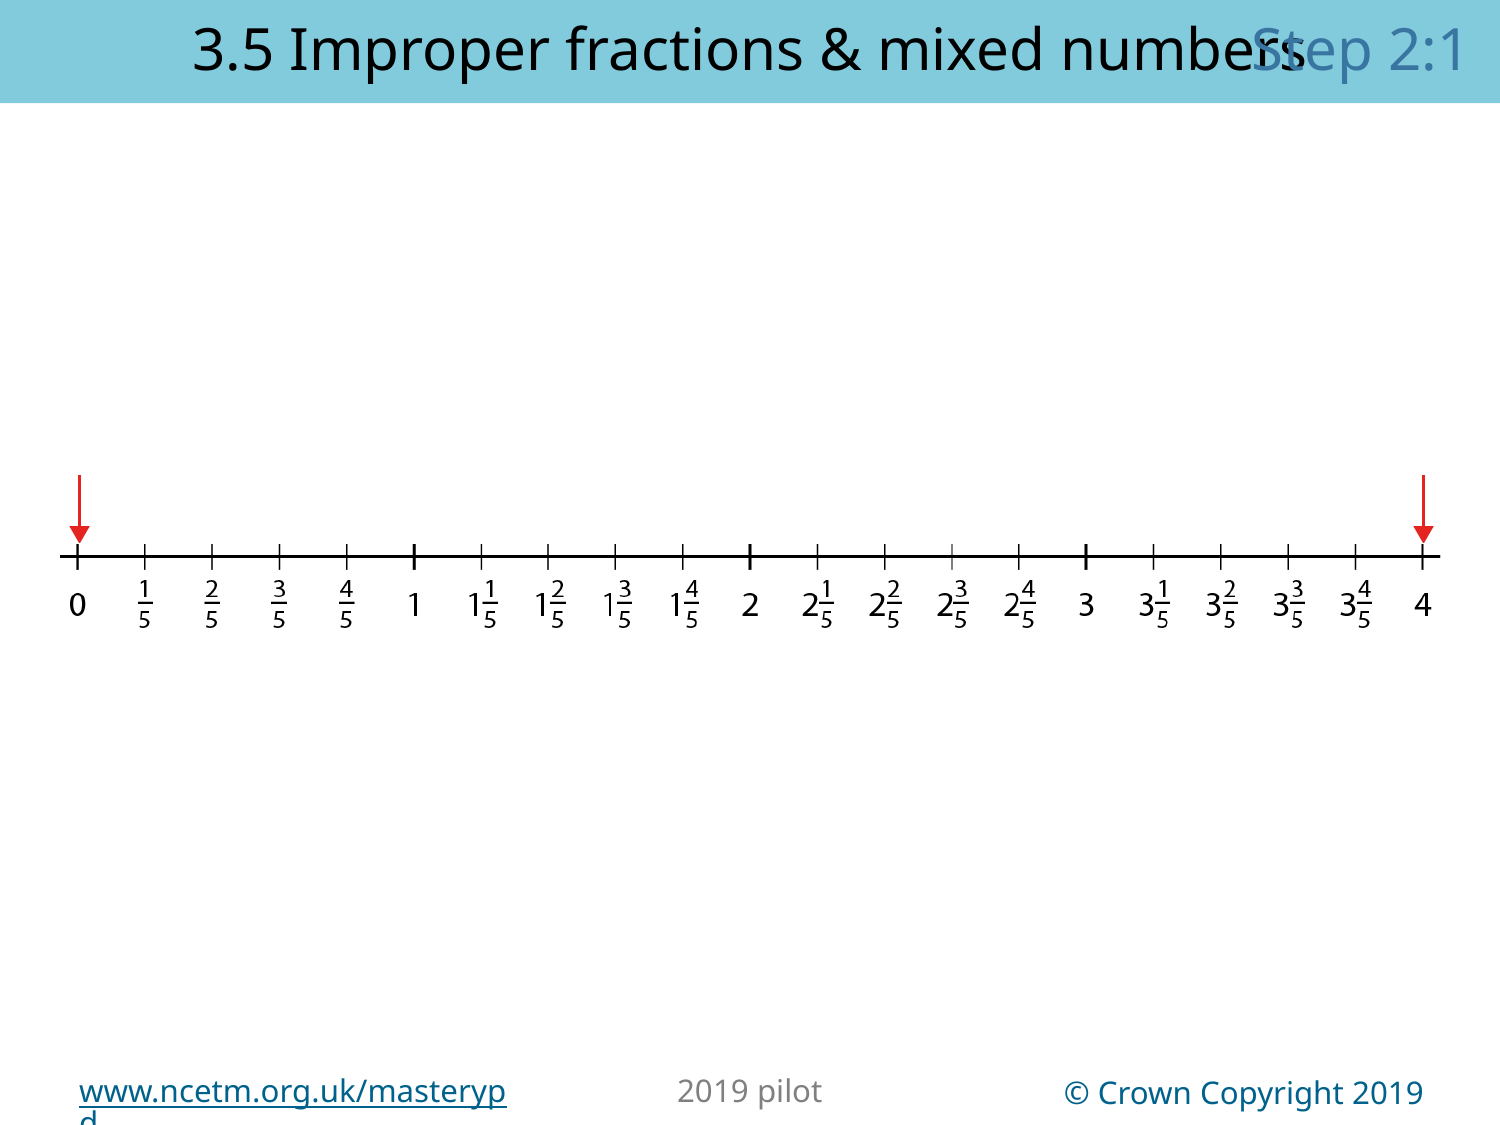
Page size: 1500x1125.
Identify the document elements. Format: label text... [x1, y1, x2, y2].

picture [55, 544, 1444, 648]
picture [54, 438, 98, 543]
list Step 2:1 [0, 0, 1500, 104]
picture [1398, 438, 1442, 543]
